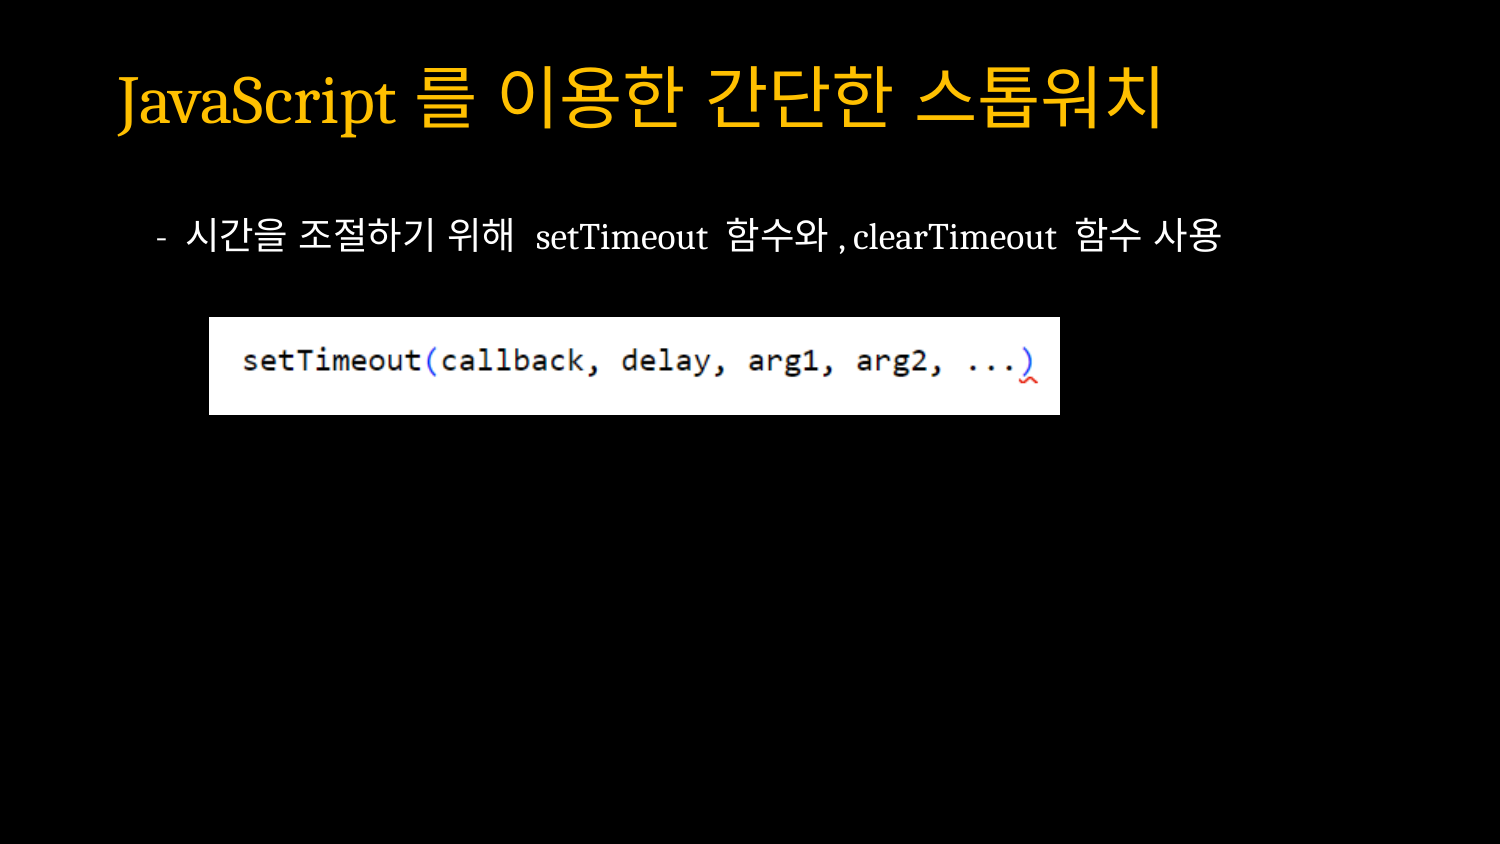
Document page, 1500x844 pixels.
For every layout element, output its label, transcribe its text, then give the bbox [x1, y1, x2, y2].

text_box - 시간을 조절하기 위해 setTimeout 함수와, clearTimeout 함수 사용 [140, 204, 1239, 265]
picture [209, 317, 1060, 415]
title JavaScript를 이용한 간단한 스톱워치 [103, 44, 1397, 159]
